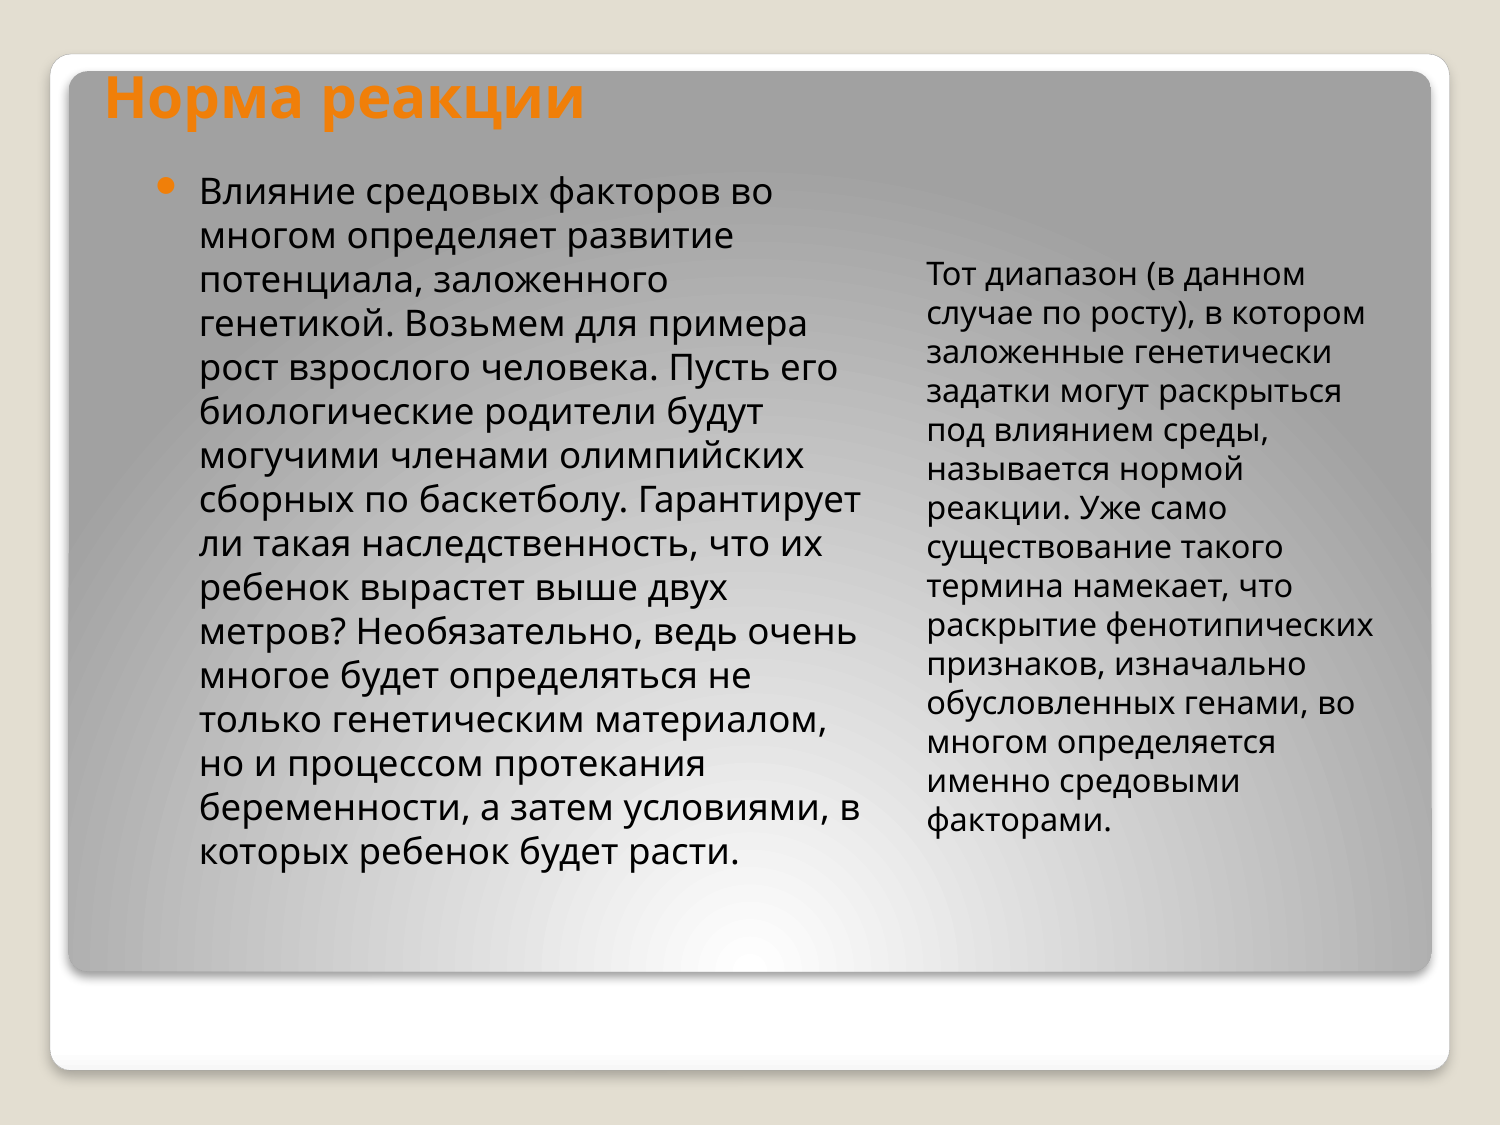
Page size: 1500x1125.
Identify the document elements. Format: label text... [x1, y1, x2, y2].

list Тот диапазон (в данном случае по росту), в котором заложенные генетически задатки могут раскрыться под влиянием среды, называется нормой реакции. Уже само существование такого термина намекает, что раскрытие фенотипических признаков, изначально обусловленных генами, во многом определяется именно средовыми факторами. [908, 237, 1397, 928]
title Норма реакции [88, 44, 703, 138]
list Влияние средовых факторов во многом определяет развитие потенциала, заложенного генетикой. Возьмем для примера рост взрослого человека. Пусть его биологические родители будут могучими членами олимпийских сборных по баскетболу. Гарантирует ли такая наследственность, что их ребенок вырастет выше двух метров? Необязательно, ведь очень многое будет определяться не только генетическим материалом, но и процессом протекания беременности, а затем условиями, в которых ребенок будет расти. [124, 152, 884, 928]
